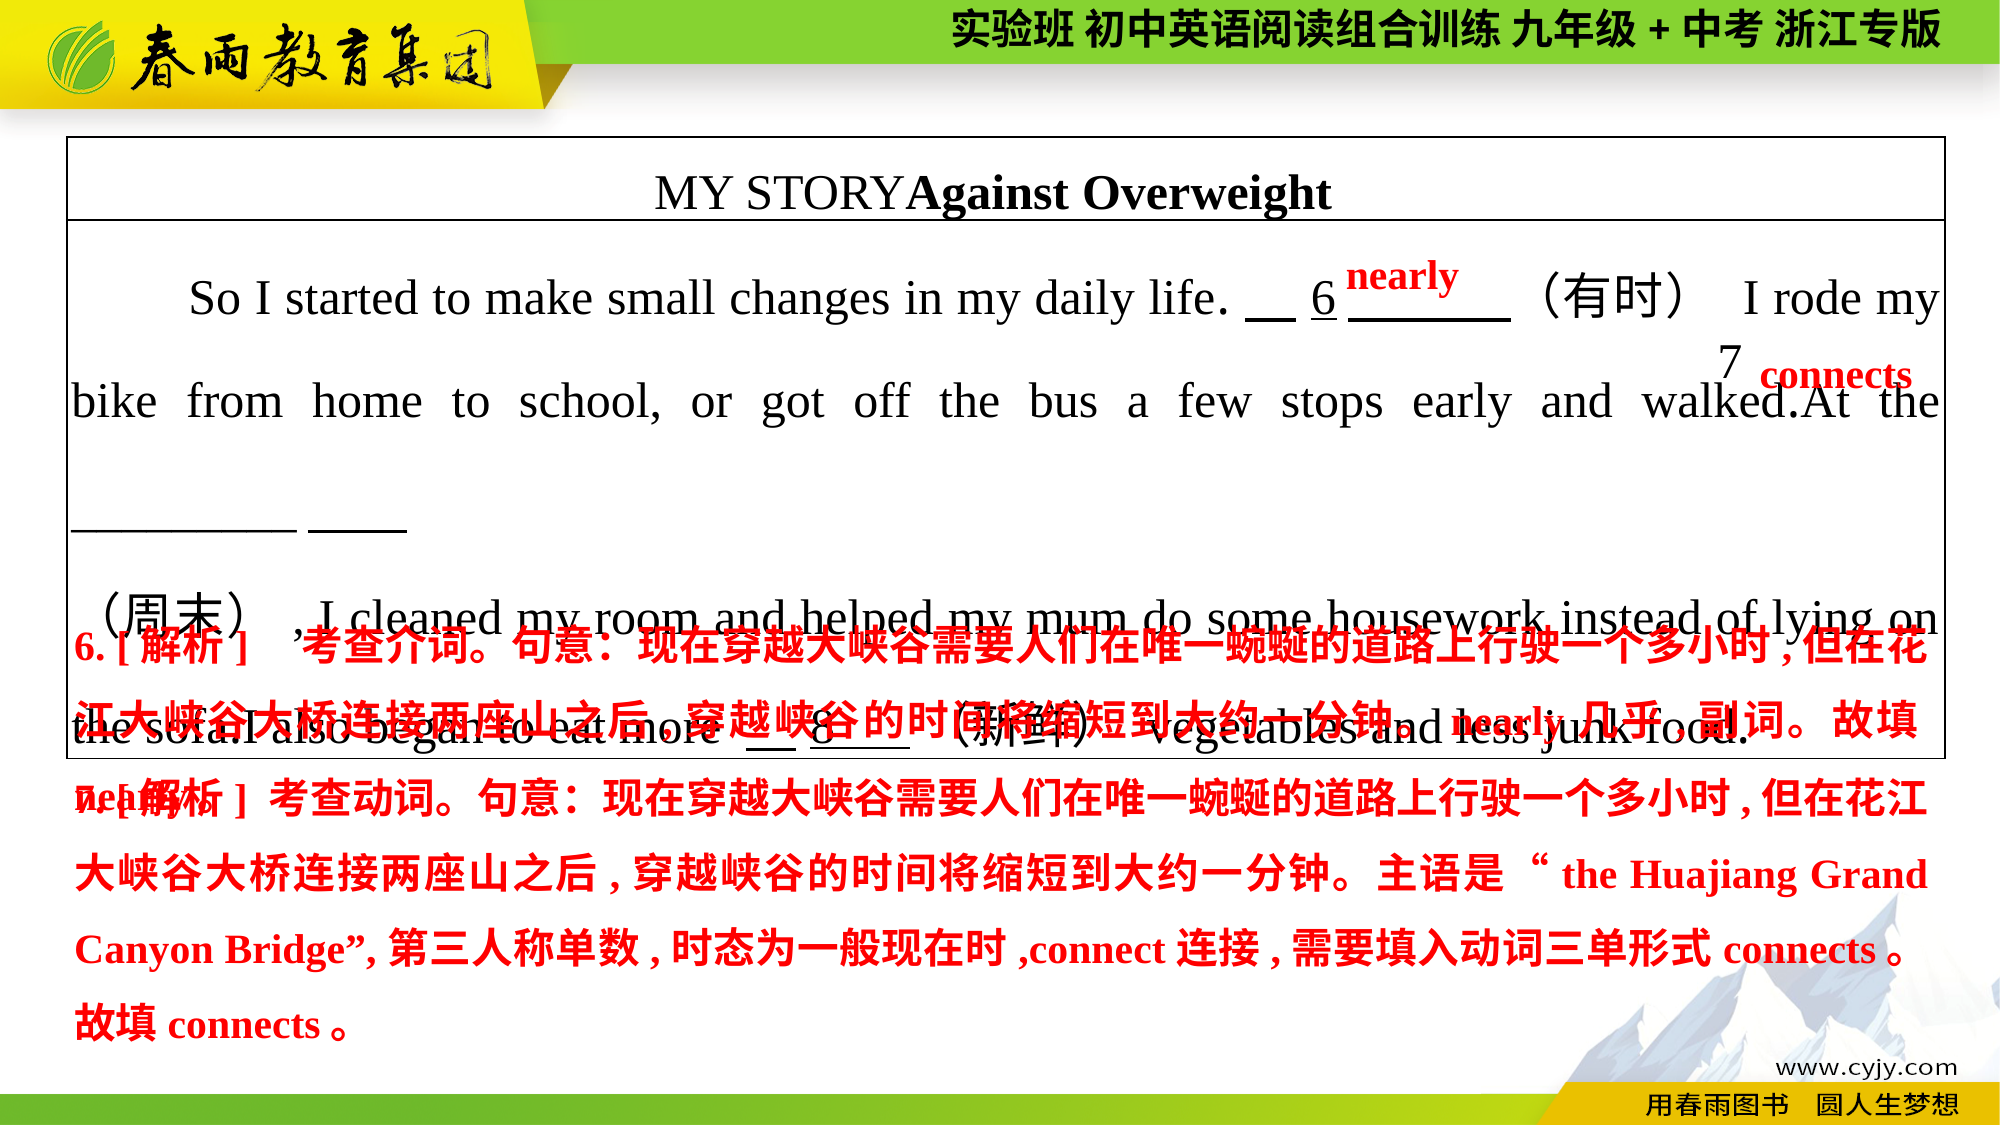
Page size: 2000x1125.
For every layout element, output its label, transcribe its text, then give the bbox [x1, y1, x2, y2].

text_box 7. [解析] 考查动词。句意：现在穿越大峡谷需要人们在唯一蜿蜒的道路上行驶一个多小时,但在花江大峡谷大桥连接两座山之后,穿越峡谷的时间将缩短到大约一分钟。主语是“the Huajiang Grand Canyon Bridge”,第三人称单数,时态为一般现在时,connect连接,需要填入动词三单形式connects。故填connects。 [59, 739, 1944, 1055]
list 6. [解析] 考查介词。句意：现在穿越大峡谷需要人们在唯一蜿蜒的道路上行驶一个多小时,但在花江大峡谷大桥连接两座山之后,穿越峡谷的时间将缩短到大约一分钟。nearly几乎,副词。故填nearly。 [59, 586, 1944, 739]
table_header MY STORYAgainst Overweight [68, 138, 1944, 219]
picture [0, 0, 2000, 1125]
text_box nearly [1331, 240, 1475, 306]
table_cell So I started to make small changes in my daily life. 6 （有时） I rode my bike from home to school, or got off the bus a few stops early and walked.At the _________ （周末）, I cleaned my room and helped my mum do some housework instead of lying on the sofa.I also began to eat more 8 （新鲜） vegetables and less junk food. [68, 221, 1944, 586]
text_box 7 [1702, 321, 1758, 397]
text_box connects [1744, 339, 1928, 404]
